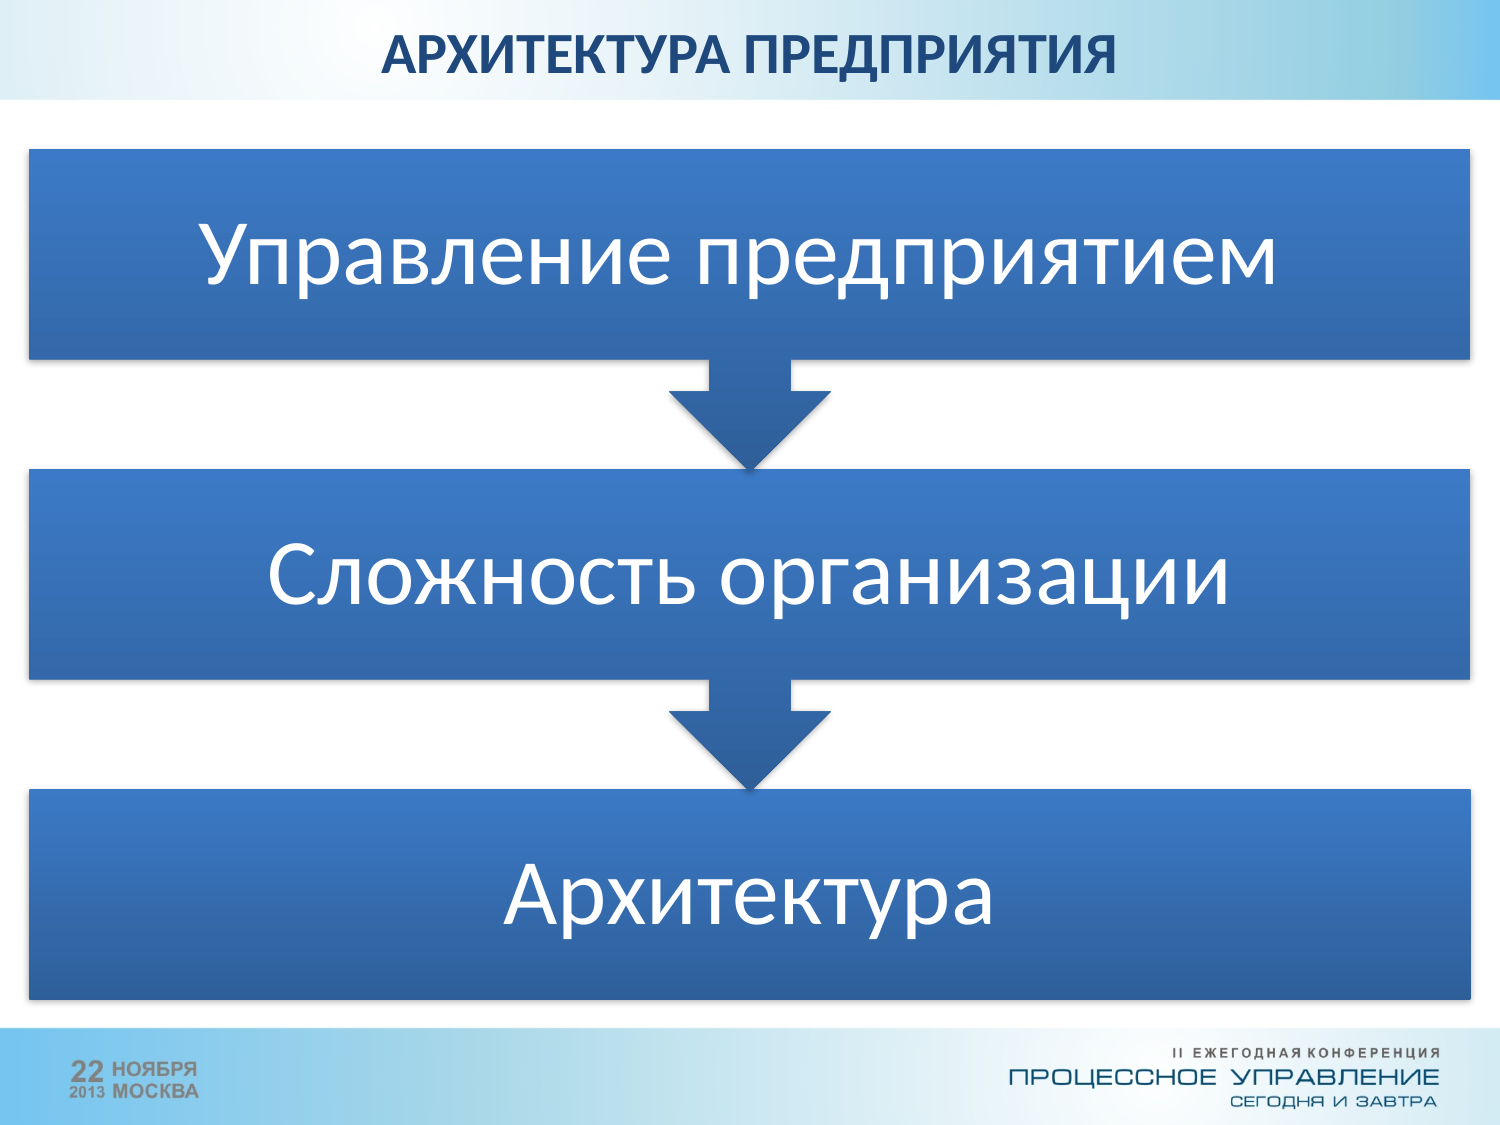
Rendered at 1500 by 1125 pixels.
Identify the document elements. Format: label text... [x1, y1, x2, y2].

list АРХИТЕКТУРА ПРЕДПРИЯТИЯ [29, 7, 1471, 110]
picture [0, 0, 1500, 1125]
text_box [29, 148, 1471, 1000]
